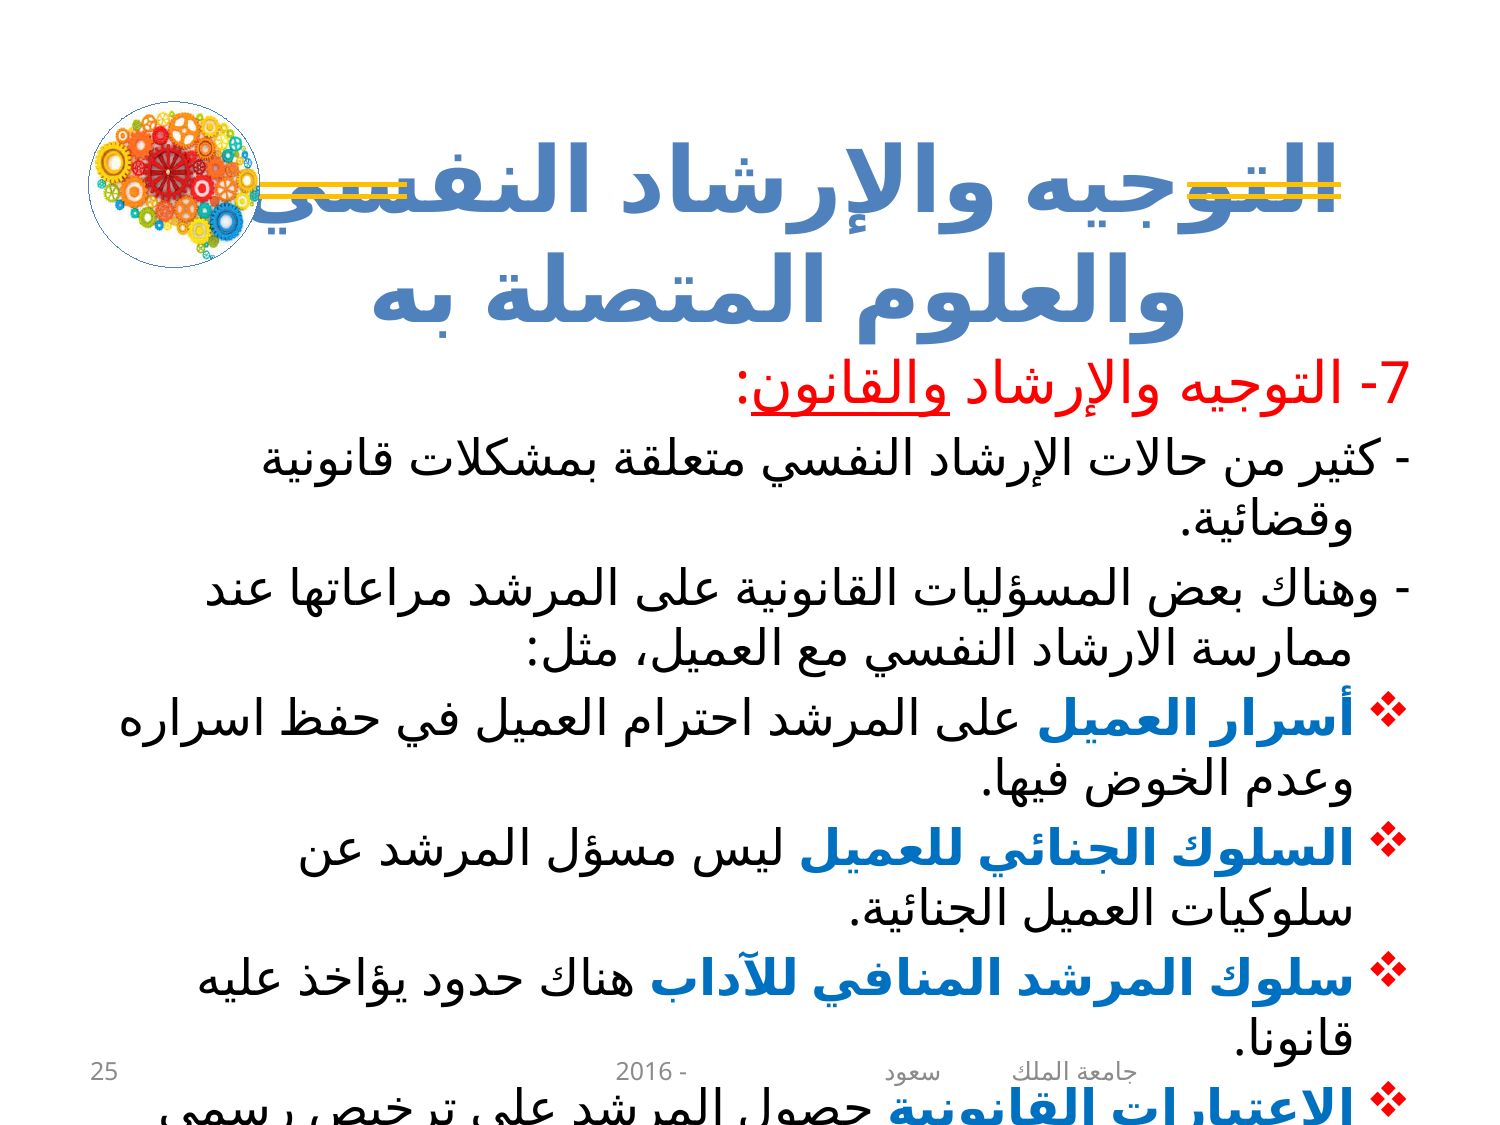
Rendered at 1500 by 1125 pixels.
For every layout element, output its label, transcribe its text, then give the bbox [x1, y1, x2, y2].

picture [88, 101, 260, 268]
slide_number 25 [75, 1042, 425, 1103]
text_box التوجيه والإرشاد النفسي والعلوم المتصلة به [200, 113, 1359, 338]
footer جامعة الملك سعود - 2016 [512, 1081, 988, 1103]
text_box 7- التوجيه والإرشاد والقانون: - كثير من حالات الإرشاد النفسي متعلقة بمشكلات قانونية وقضائية. - وهناك بعض المسؤليات القانونية على المرشد مراعاتها عند ممارسة الارشاد النفسي مع العميل، مثل: أسرار العميل على المرشد احترام العميل في حفظ اسراره وعدم الخوض فيها. السلوك الجنائي للعميل ليس مسؤل المرشد عن سلوكيات العميل الجنائية. سلوك المرشد المنافي للآداب هناك حدود يؤاخذ عليه قانونا. الاعتبارات القانونية حصول المرشد على ترخيص رسمي لممارسة الارشاد والعلاج ، كما ان المرشد معفي من إدلاء شهادته لعميل من عملائه. [88, 338, 1427, 1081]
